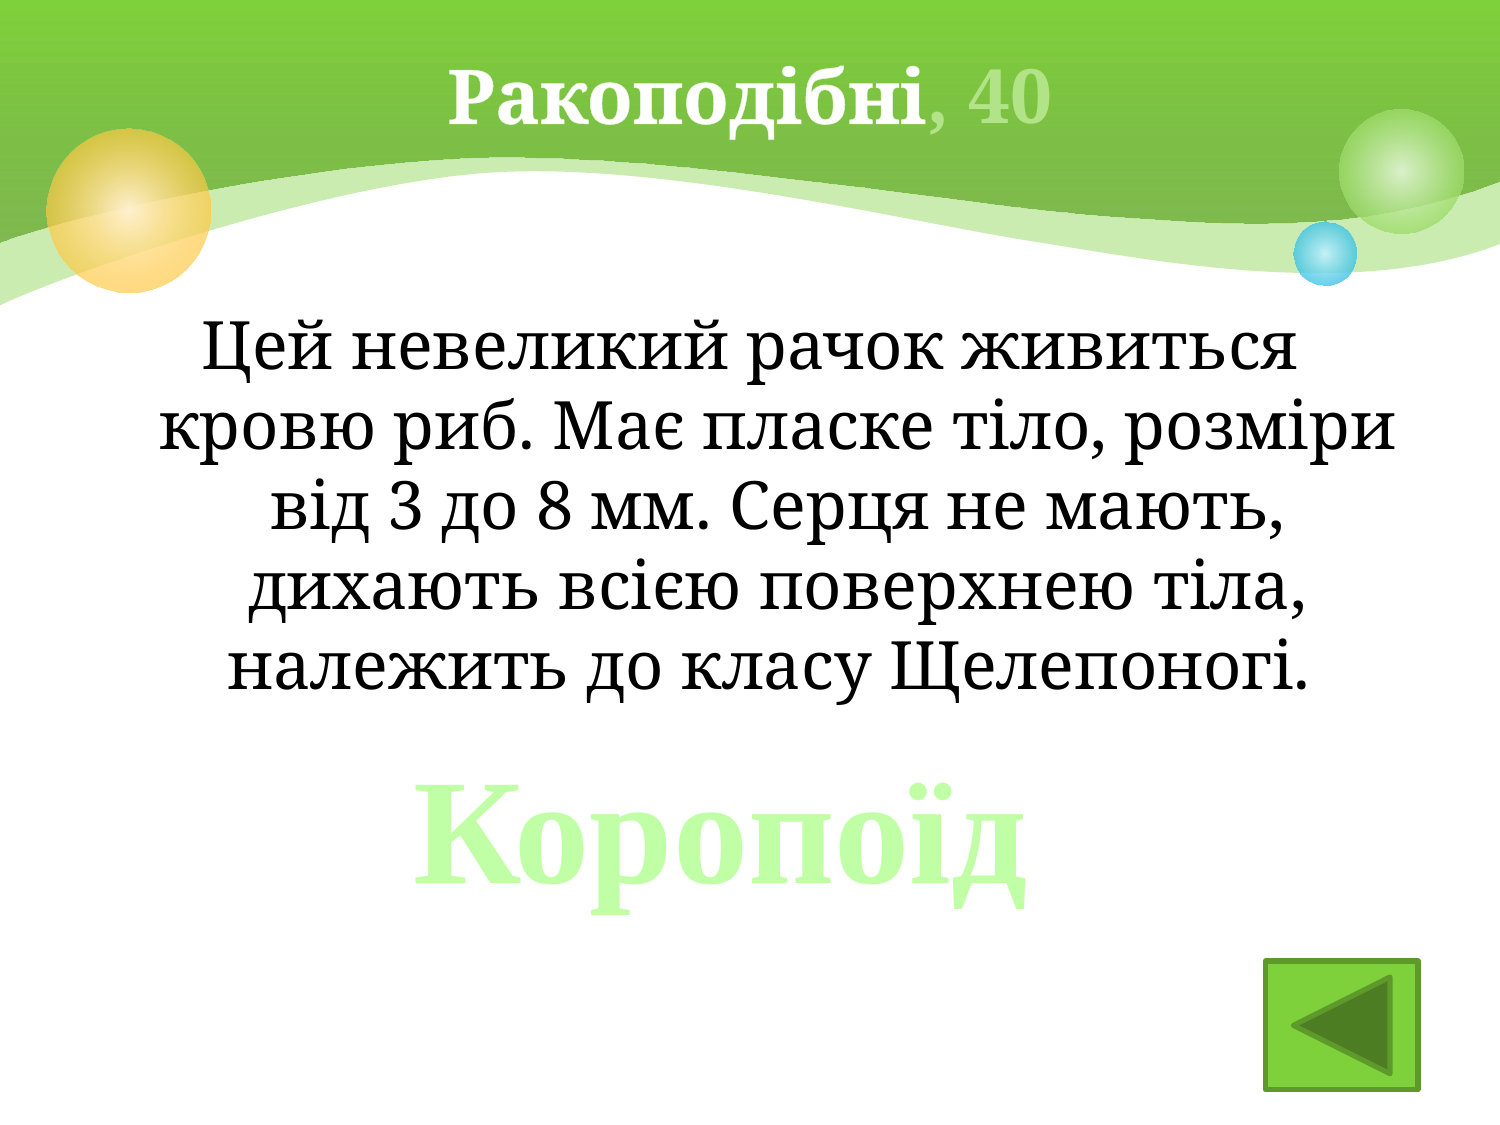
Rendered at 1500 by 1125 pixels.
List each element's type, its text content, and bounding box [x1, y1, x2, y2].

text_box Коропоїд [46, 726, 1395, 922]
list Цей невеликий рачок живиться кровю риб. Має пласке тіло, розміри від 3 до 8 мм. Серця не мають, дихають всією поверхнею тіла, належить до класу Щелепоногі. [75, 295, 1425, 1038]
text_box [1263, 958, 1421, 1092]
title Ракоподібні, 40 [75, 0, 1425, 188]
